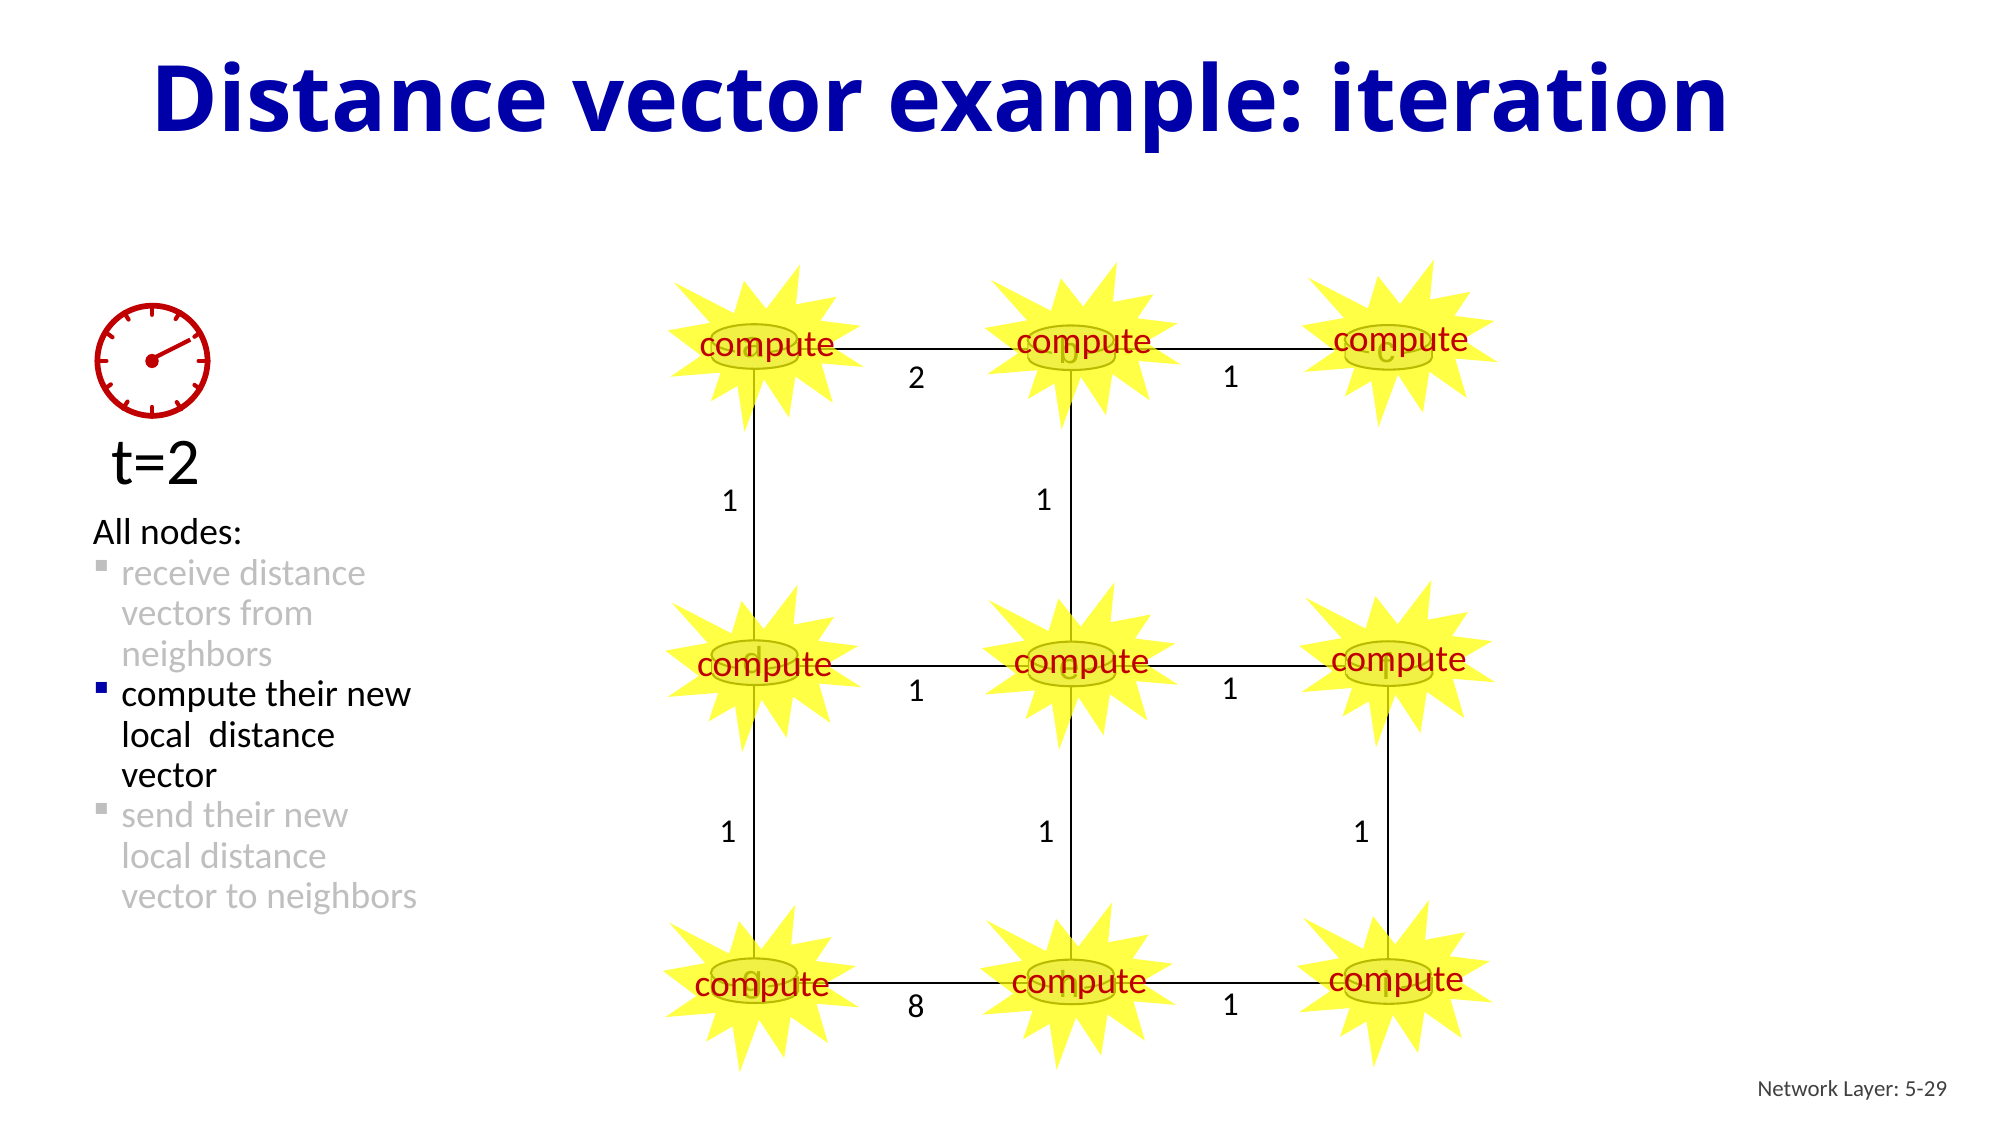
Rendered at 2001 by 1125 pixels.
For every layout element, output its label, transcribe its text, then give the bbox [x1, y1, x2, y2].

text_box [150, 339, 191, 360]
slide_number Network Layer: 5-29 [1512, 1056, 1963, 1117]
title Distance vector example: iteration [135, 28, 1861, 176]
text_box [95, 304, 217, 507]
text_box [662, 259, 1498, 1073]
text_box All nodes: receive distance vectors from neighbors compute their new local distance vector send their new local distance vector to neighbors [78, 505, 439, 925]
